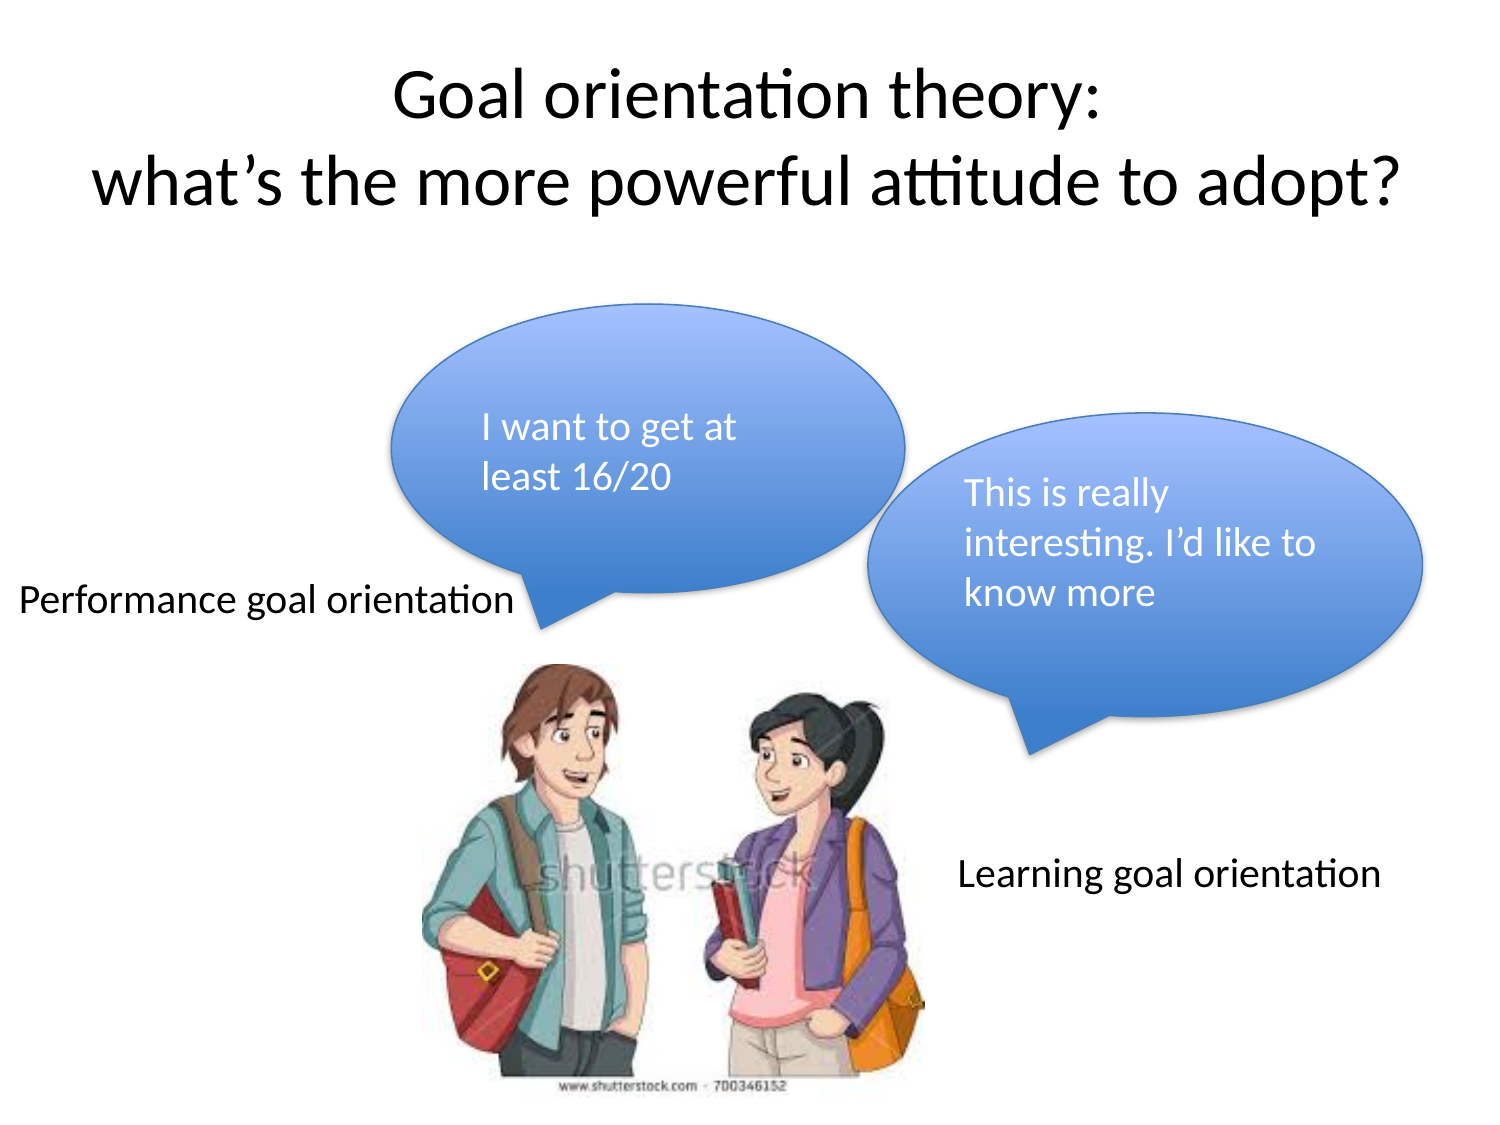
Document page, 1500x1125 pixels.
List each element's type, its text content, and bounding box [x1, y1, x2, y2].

text_box Learning goal orientation [942, 838, 1397, 904]
picture [422, 663, 926, 1100]
text_box This is really interesting. I’d like to know more [867, 412, 1424, 756]
text_box Performance goal orientation [4, 564, 531, 630]
text_box I want to get at least 16/20 [390, 303, 906, 630]
title Goal orientation theory: what’s the more powerful attitude to adopt? [73, 0, 1423, 267]
